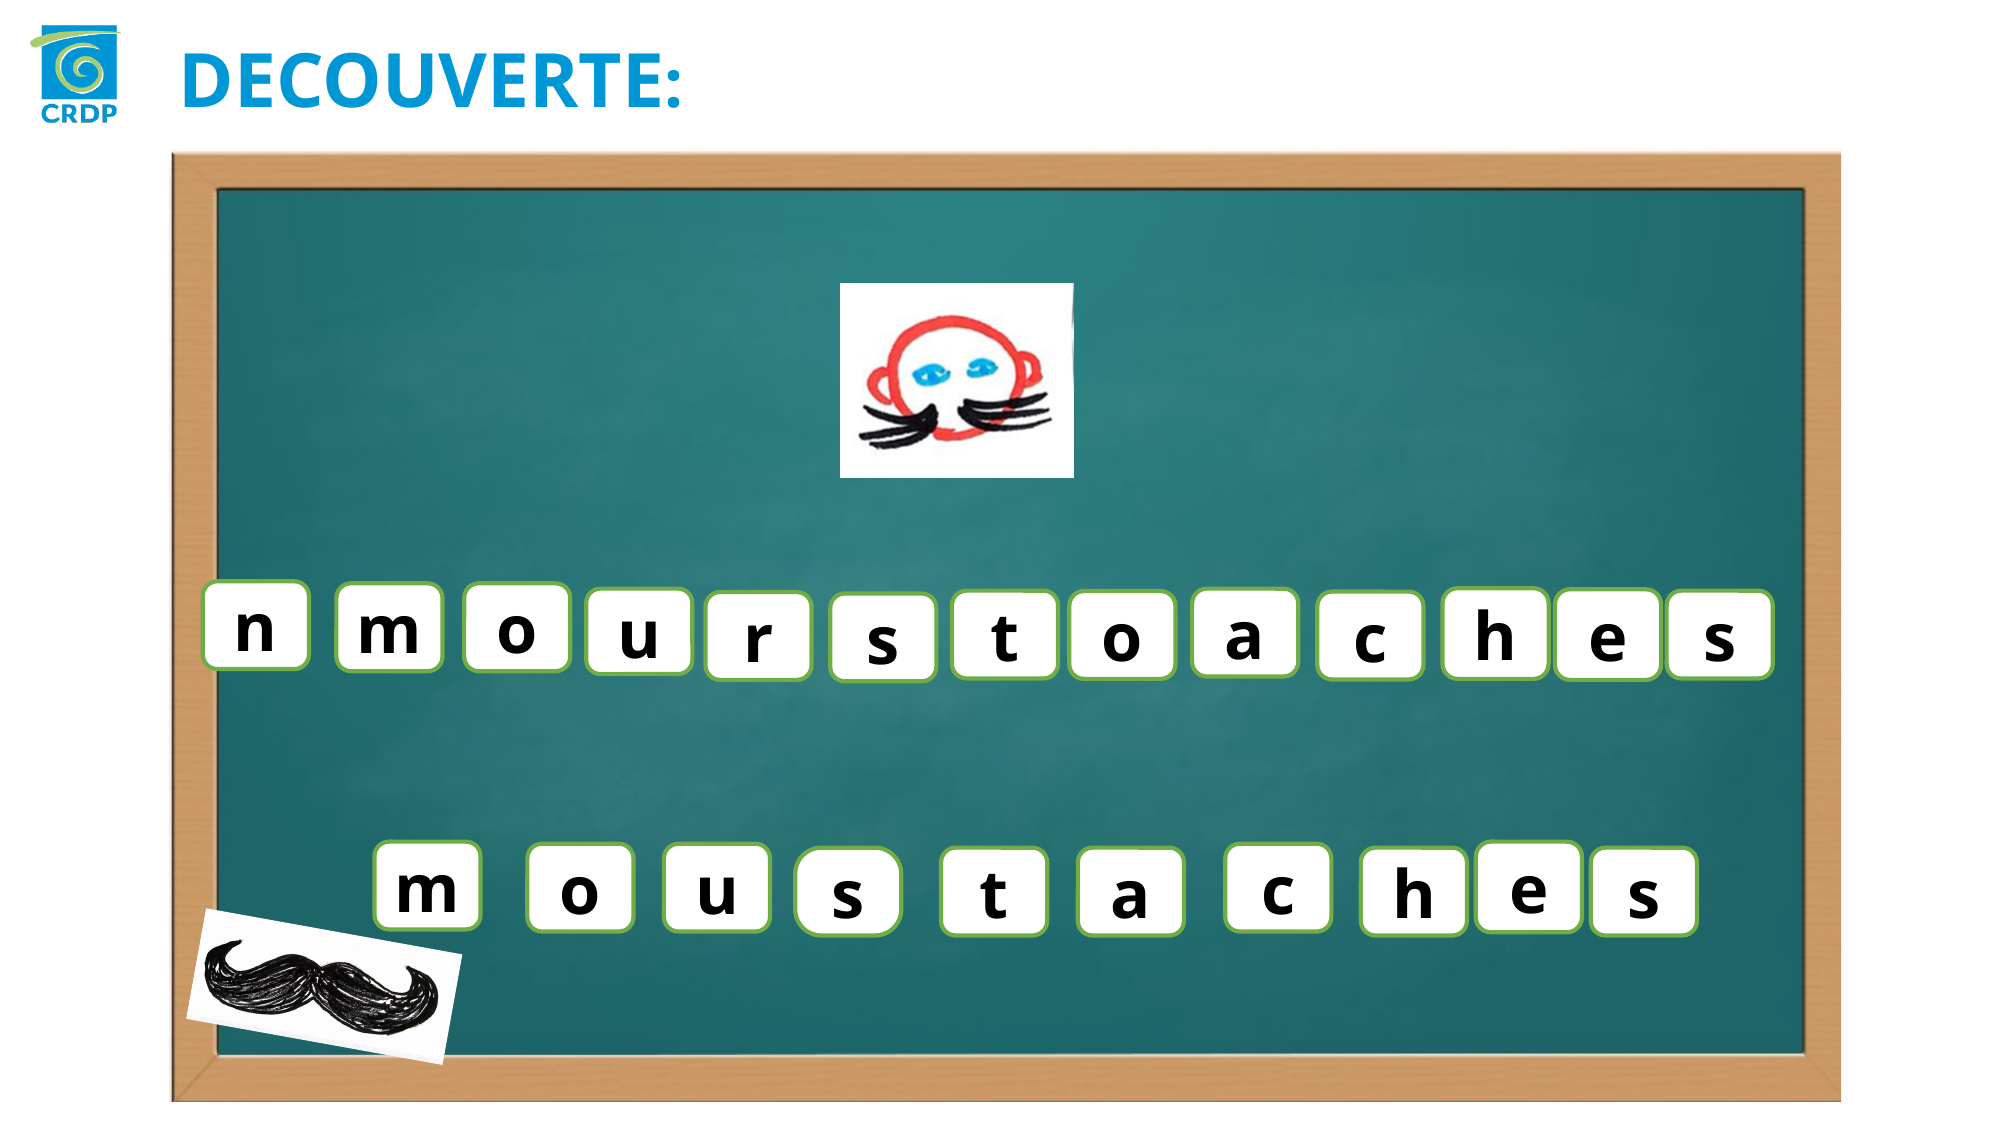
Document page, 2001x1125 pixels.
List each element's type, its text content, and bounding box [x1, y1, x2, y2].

picture [86, 108, 94, 118]
picture [30, 25, 121, 123]
picture [168, 148, 1842, 1102]
text_box DECOUVERTE: [163, 39, 1837, 116]
